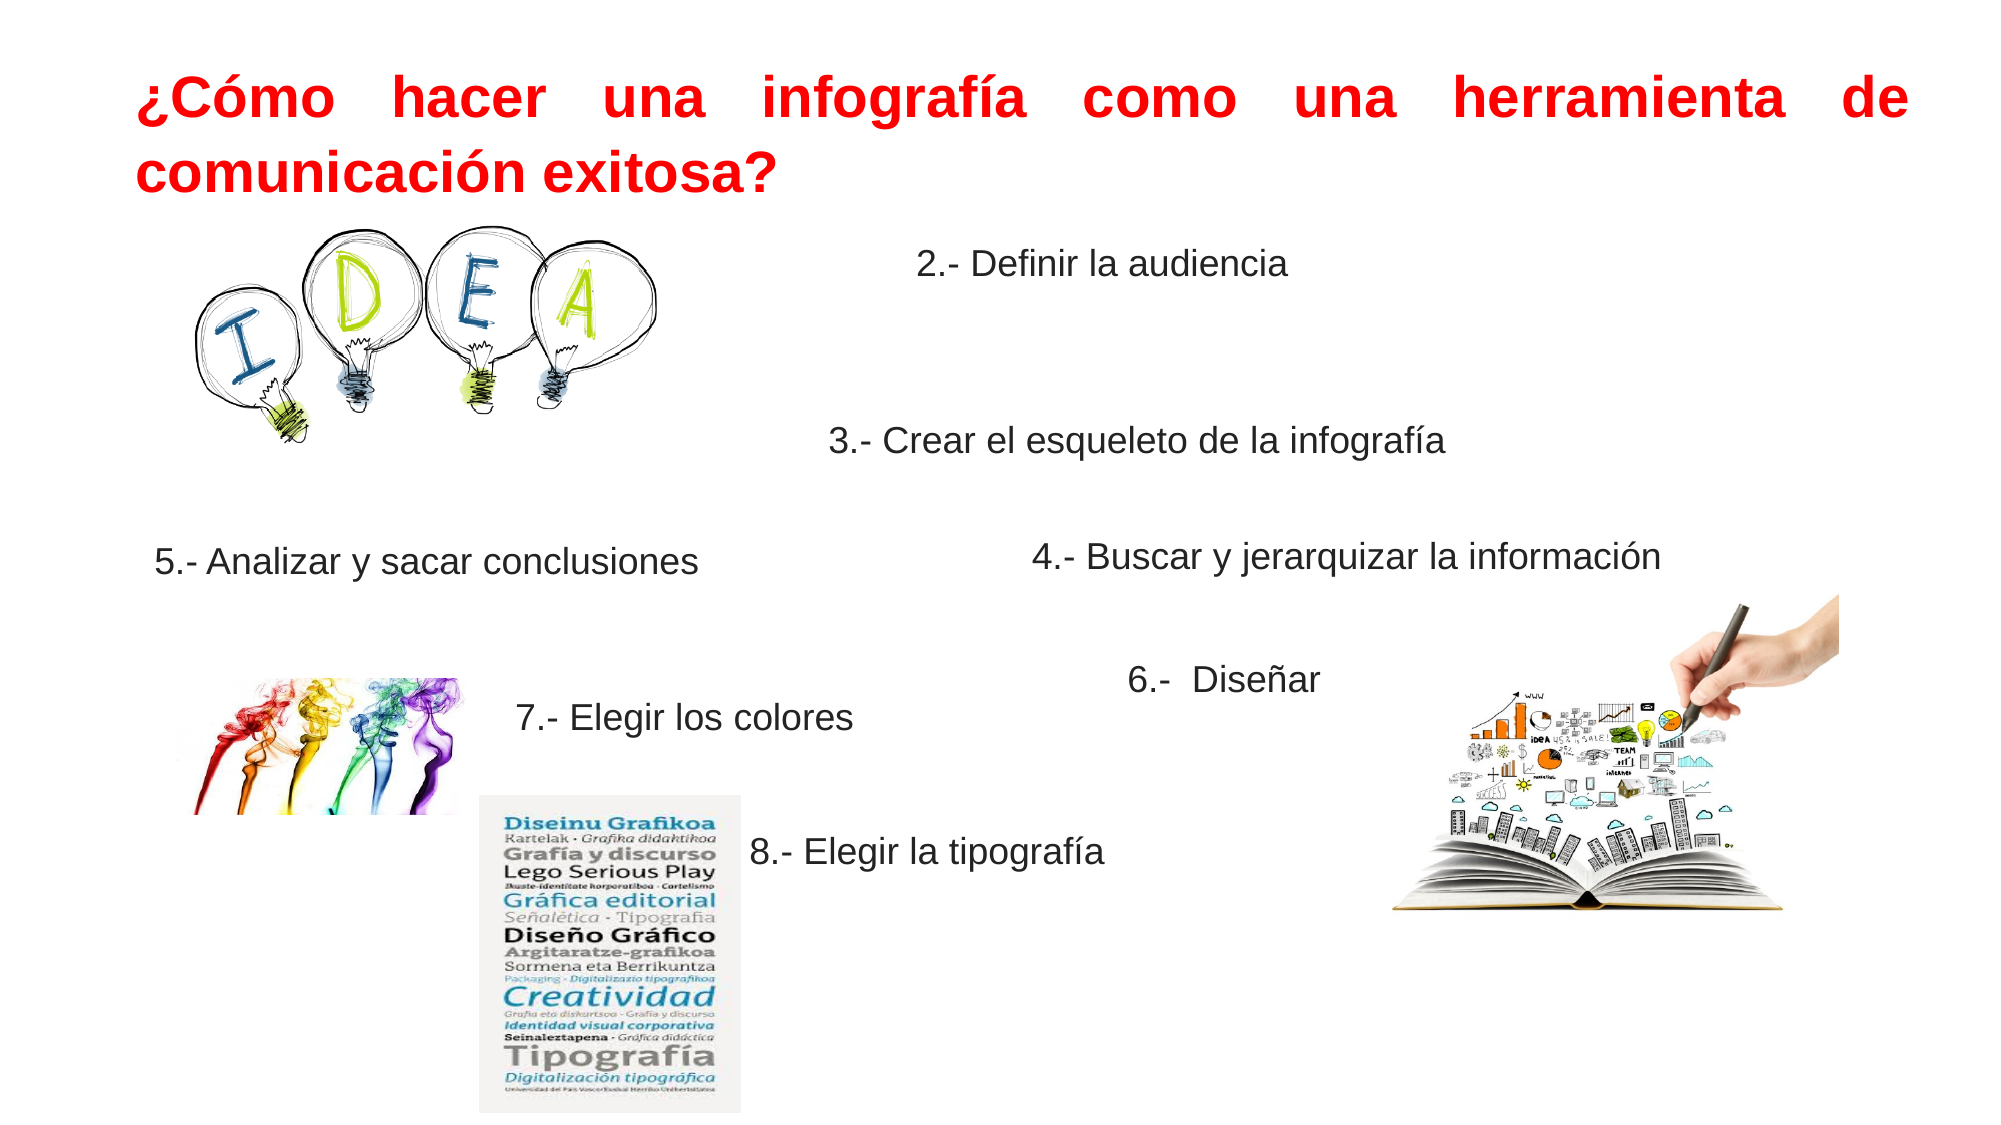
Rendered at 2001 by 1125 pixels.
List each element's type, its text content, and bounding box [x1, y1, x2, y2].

picture [176, 678, 466, 815]
picture [479, 795, 741, 1113]
text_box 3.- Crear el esqueleto de la infografía [813, 408, 1472, 469]
text_box 2.- Definir la audiencia [901, 232, 1304, 292]
picture [1337, 590, 1839, 939]
text_box 5.- Analizar y sacar conclusiones [139, 529, 715, 590]
picture [188, 216, 675, 466]
text_box 8.- Elegir la tipografía [741, 819, 1120, 880]
text_box 7.- Elegir los colores [500, 685, 870, 746]
text_box 6.- Diseñar [1112, 647, 1337, 708]
text_box 4.- Buscar y jerarquizar la información [1017, 524, 1678, 585]
text_box ¿Cómo hacer una infografía como una herramienta de comunicación exitosa? [120, 47, 1926, 212]
